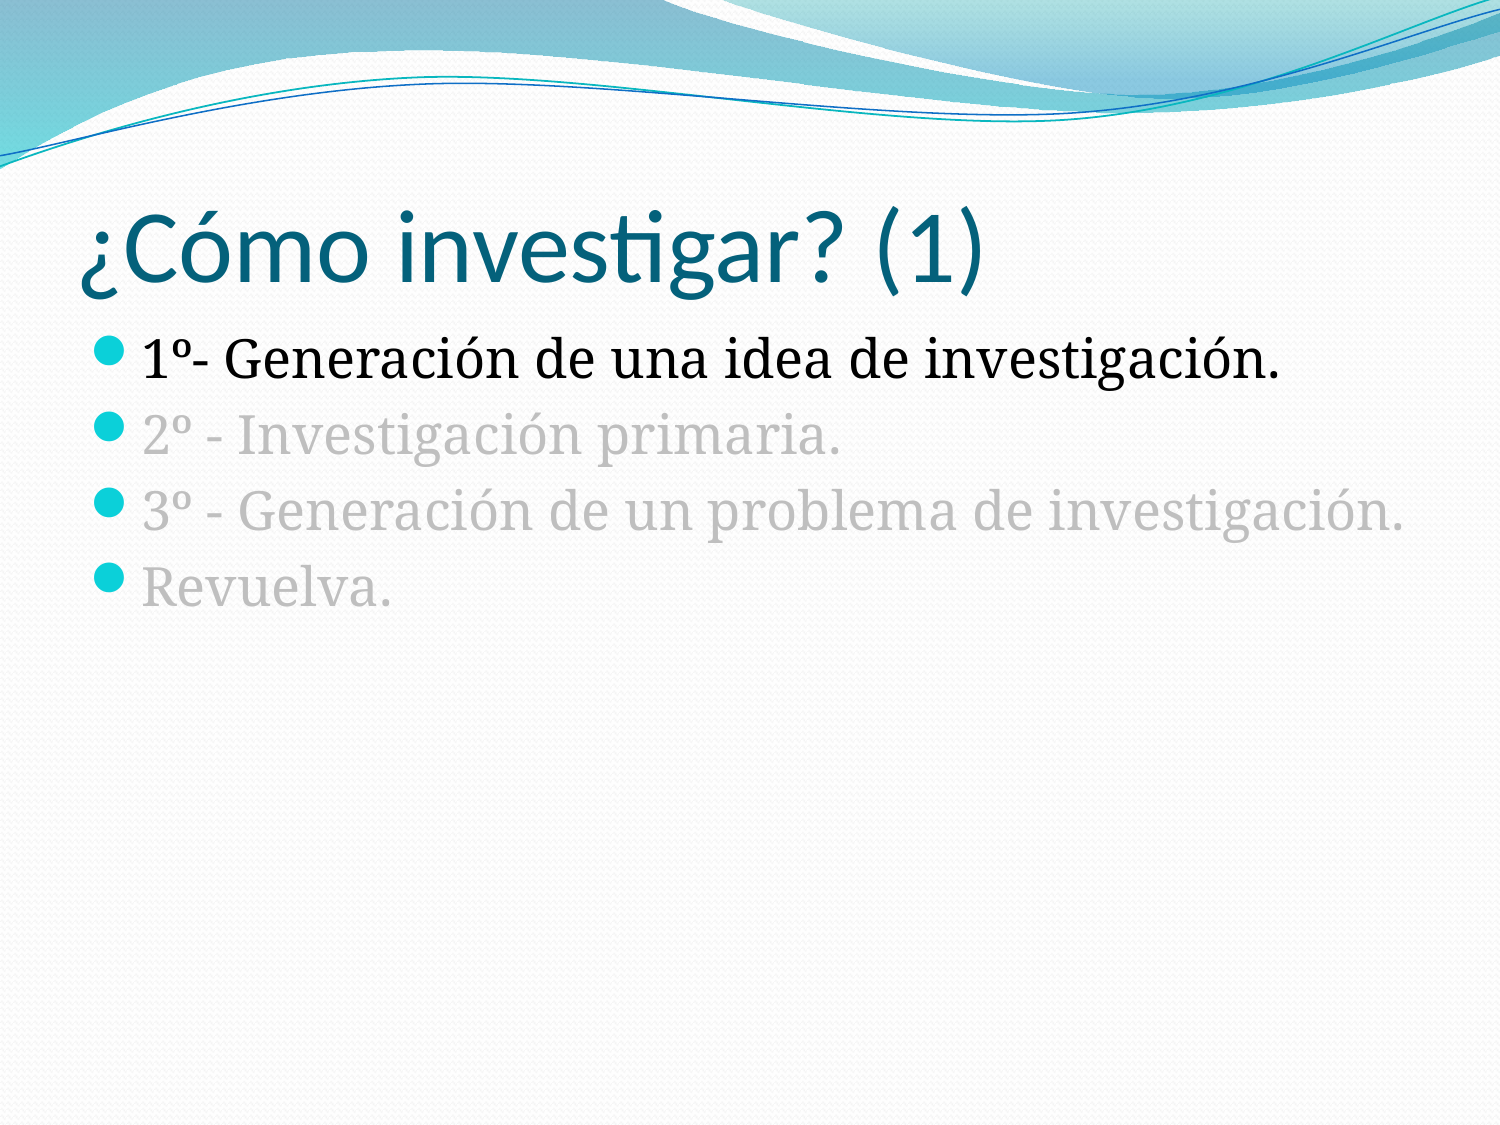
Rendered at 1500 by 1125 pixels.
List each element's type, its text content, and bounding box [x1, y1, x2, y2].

list 1º- Generación de una idea de investigación. 2º - Investigación primaria. 3º - Generación de un problema de investigación. Revuelva. [75, 317, 1425, 1038]
title ¿Cómo investigar? (1) [75, 115, 1425, 303]
